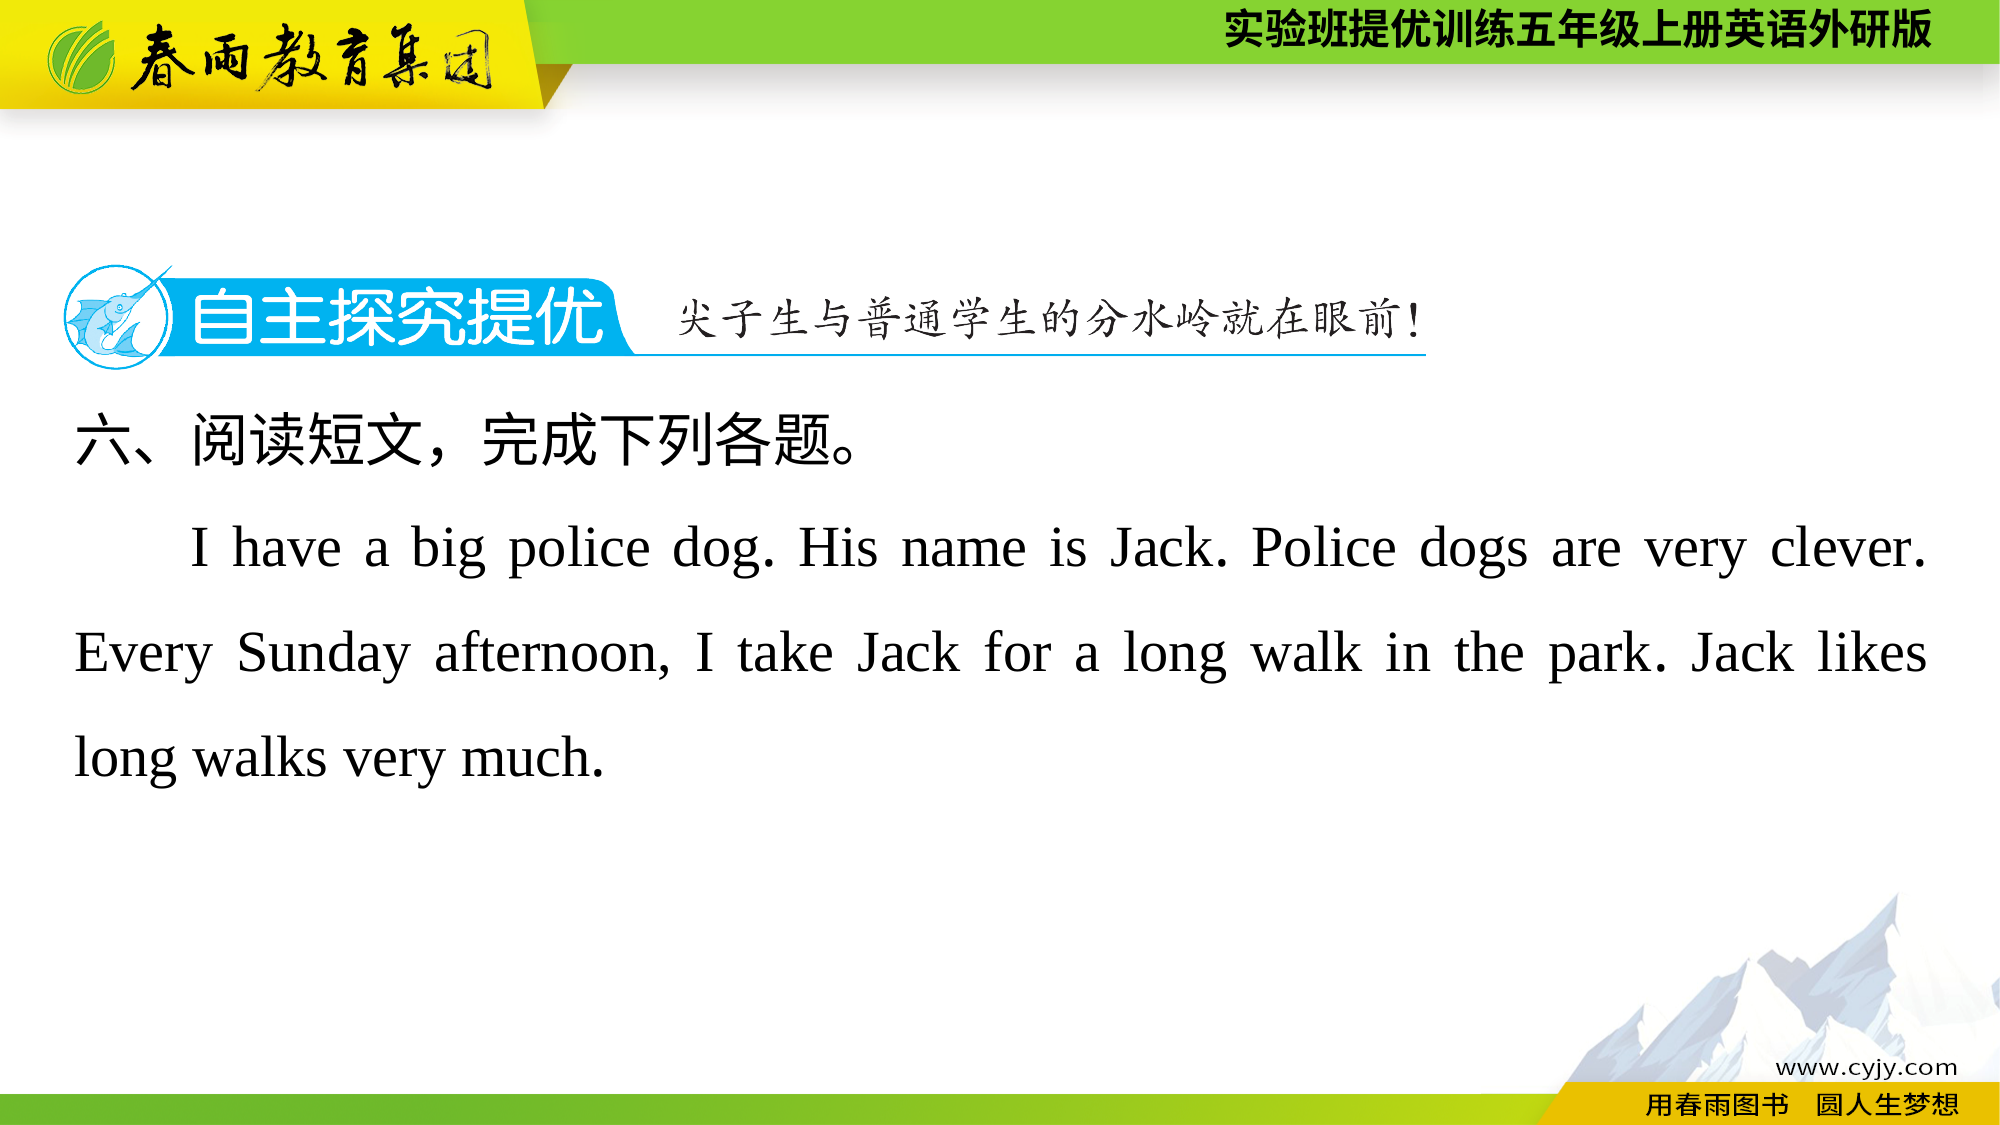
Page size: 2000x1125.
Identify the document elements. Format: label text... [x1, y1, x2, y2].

list 六、阅读短文，完成下列各题。 I have a big police dog. His name is Jack. Police dogs are very clever. Every Sunday afternoon, I take Jack for a long walk in the park. Jack likes long walks very much. [59, 361, 1944, 787]
picture [0, 0, 2000, 1125]
